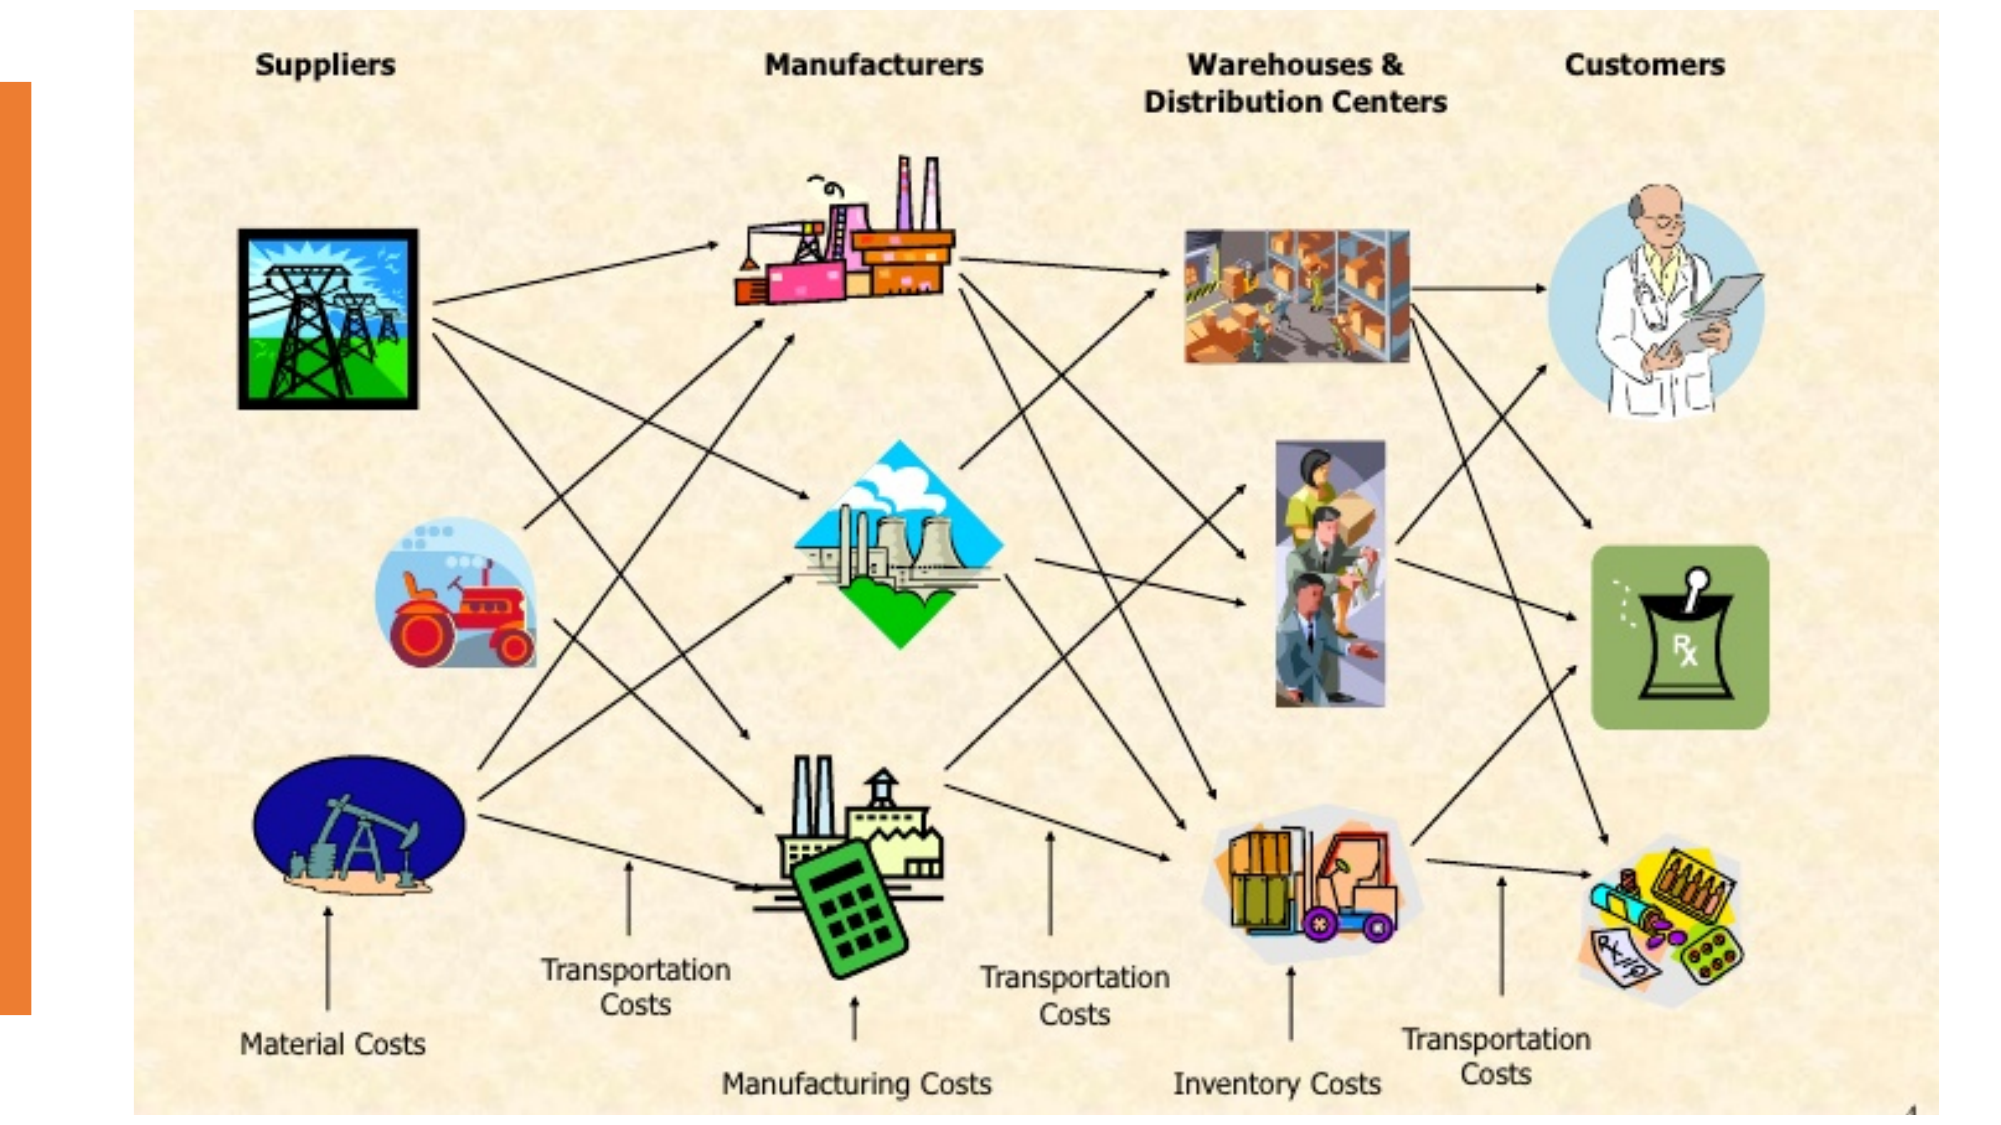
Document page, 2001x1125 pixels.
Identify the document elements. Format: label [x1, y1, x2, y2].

picture [133, 10, 1939, 1115]
text_box [0, 0, 2000, 1125]
text_box [0, 81, 32, 1016]
